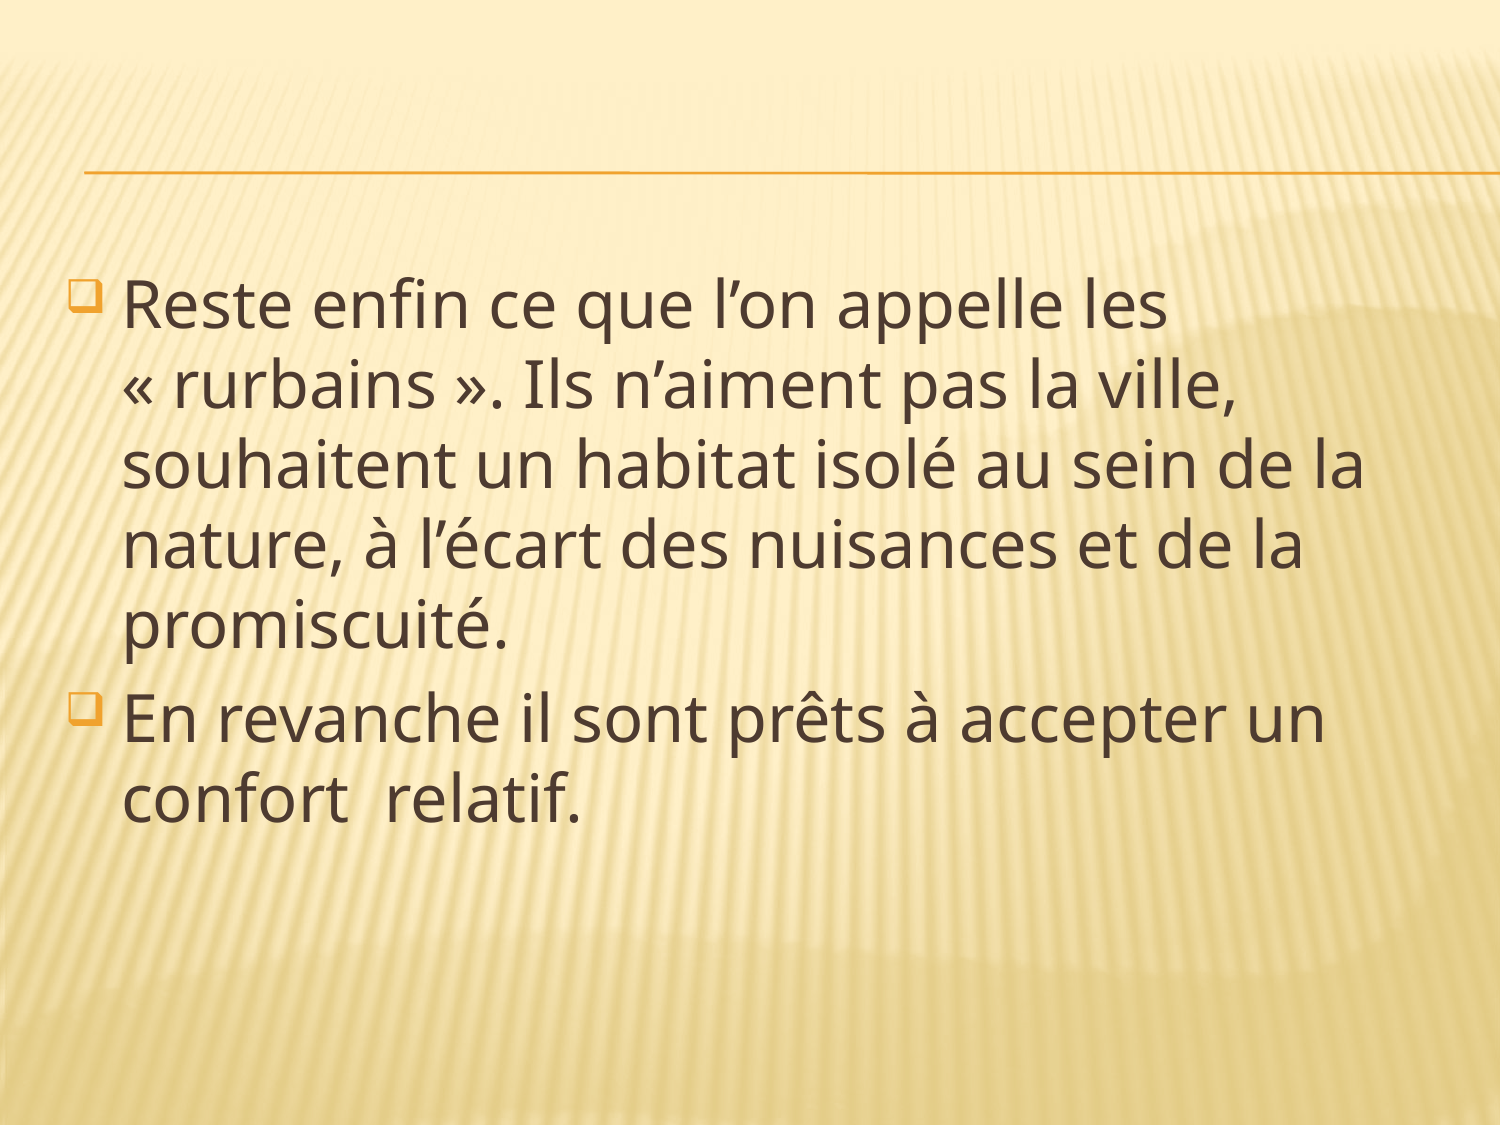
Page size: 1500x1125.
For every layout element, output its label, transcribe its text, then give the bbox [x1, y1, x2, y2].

list Reste enfin ce que l’on appelle les « rurbains ». Ils n’aiment pas la ville, souhaitent un habitat isolé au sein de la nature, à l’écart des nuisances et de la promiscuité. En revanche il sont prêts à accepter un confort relatif. [50, 254, 1475, 998]
